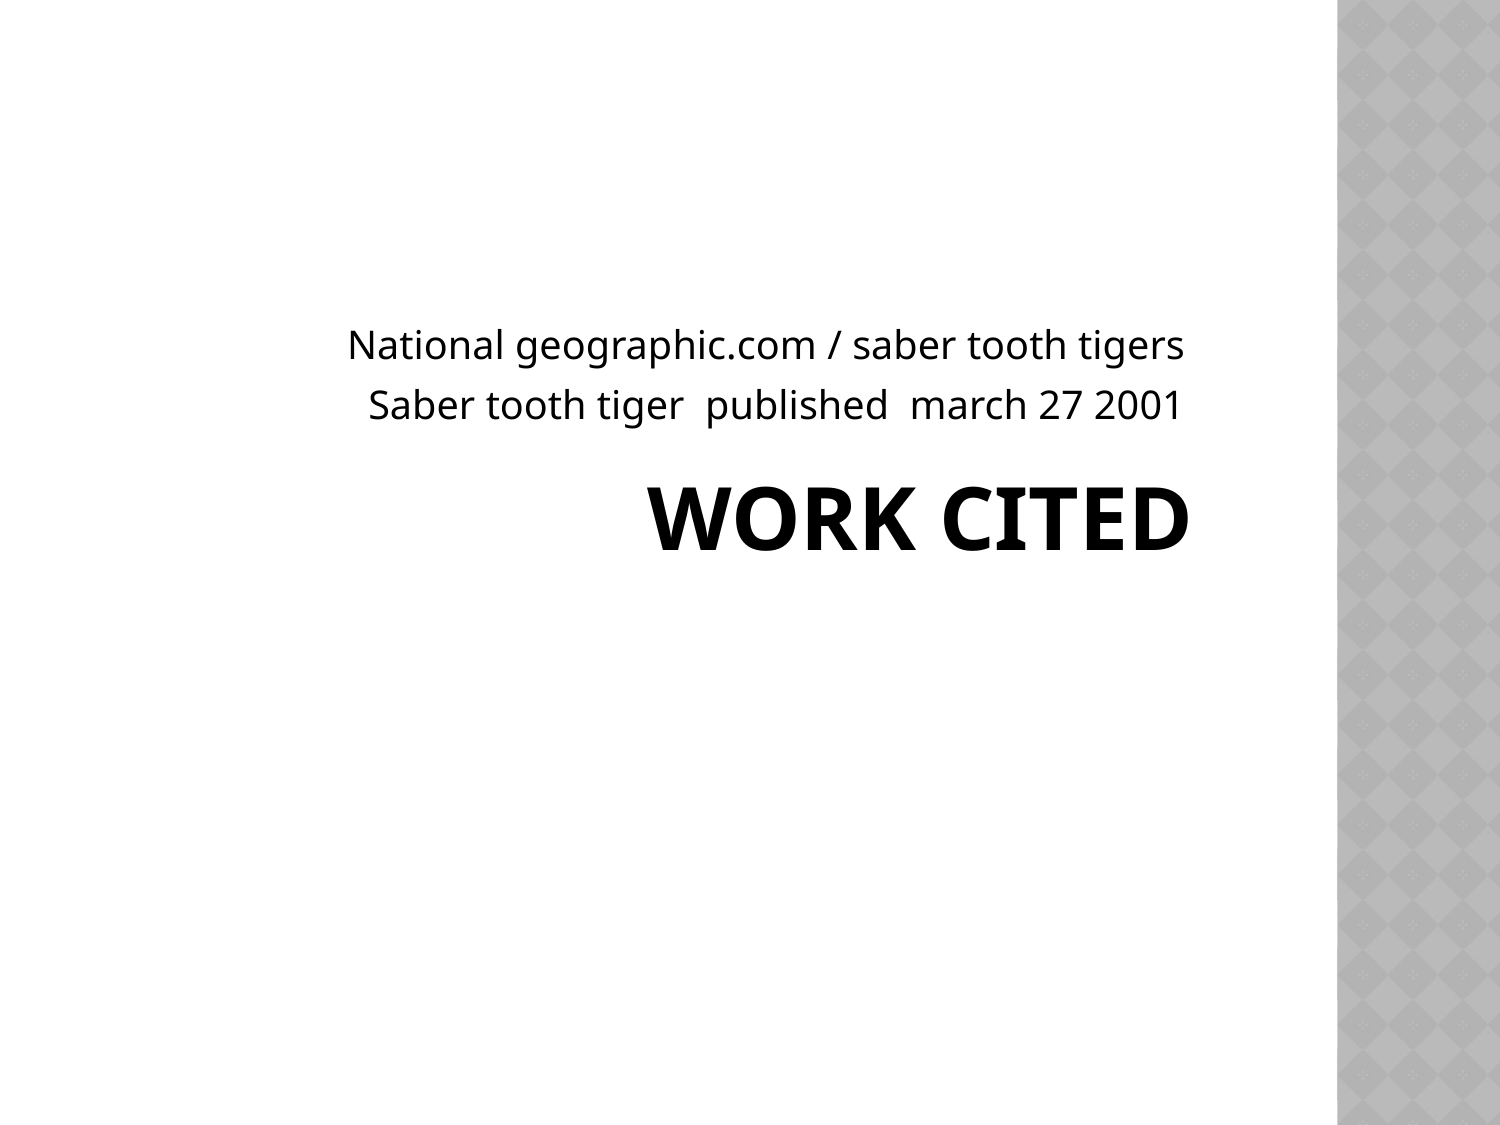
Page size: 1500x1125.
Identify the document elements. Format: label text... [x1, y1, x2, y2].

title Work cited [174, 462, 1202, 687]
list National geographic.com / saber tooth tigers Saber tooth tiger published march 27 2001 [174, 312, 1202, 435]
